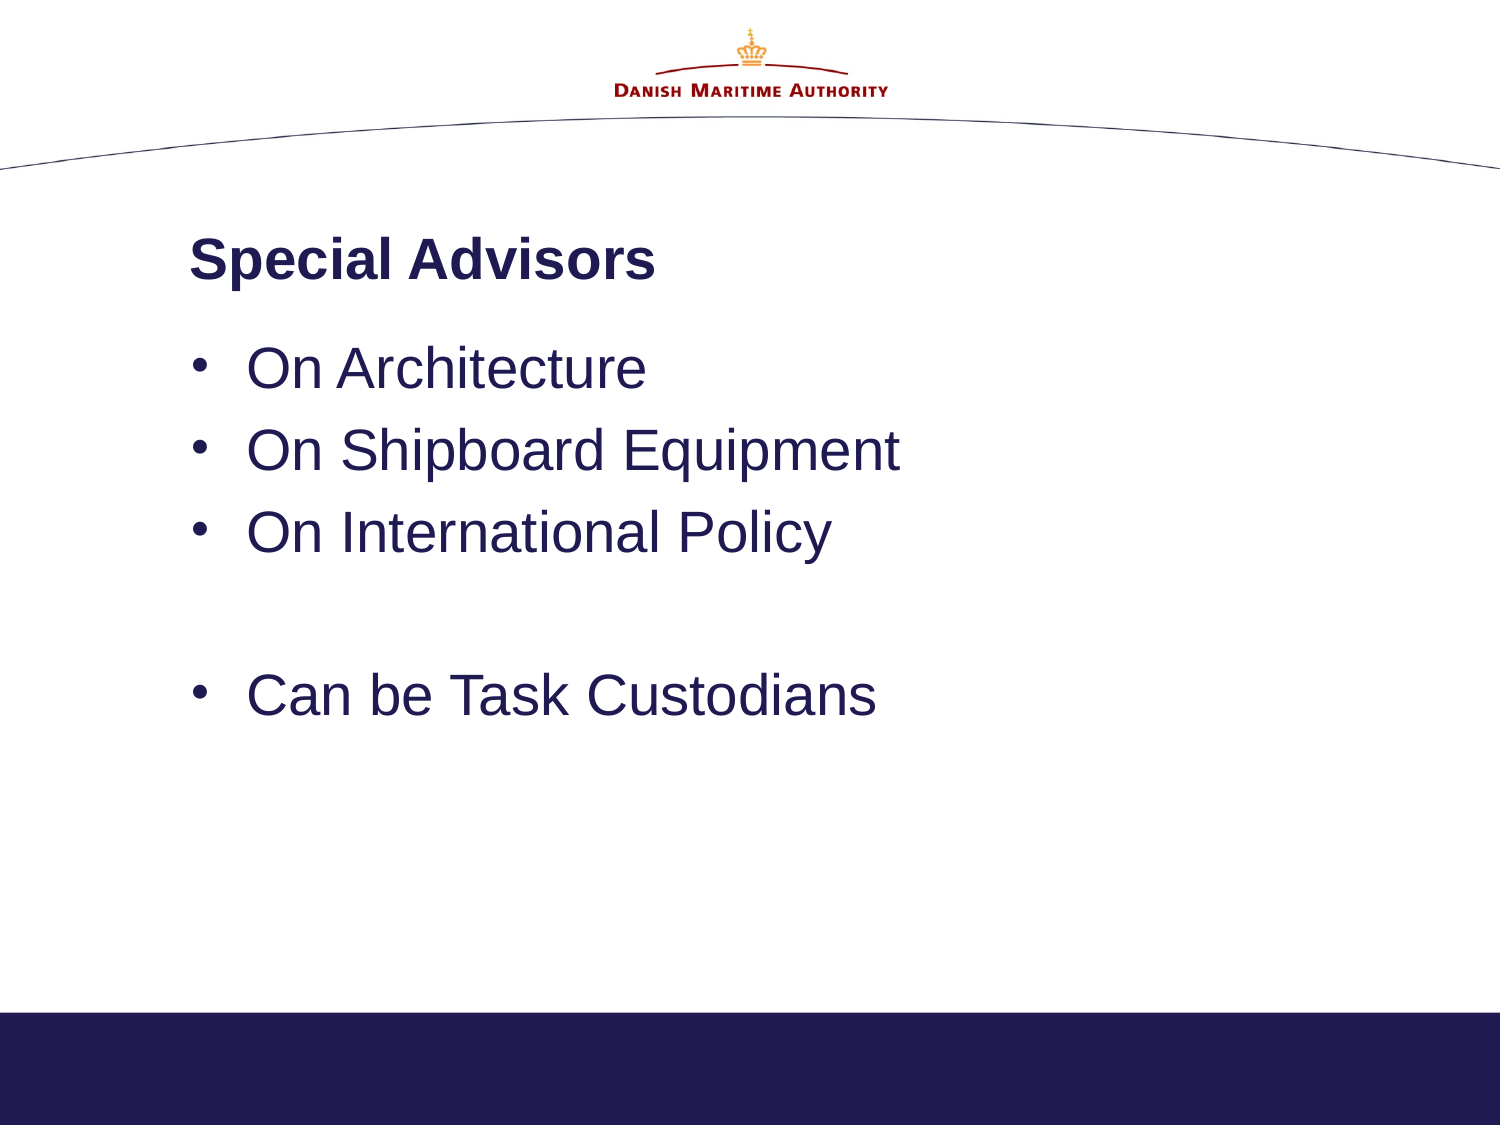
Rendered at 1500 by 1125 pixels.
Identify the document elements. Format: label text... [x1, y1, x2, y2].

picture [0, 28, 1500, 184]
list On Architecture On Shipboard Equipment On International Policy Can be Task Custodians [174, 322, 1388, 988]
title Special Advisors [174, 224, 1388, 288]
